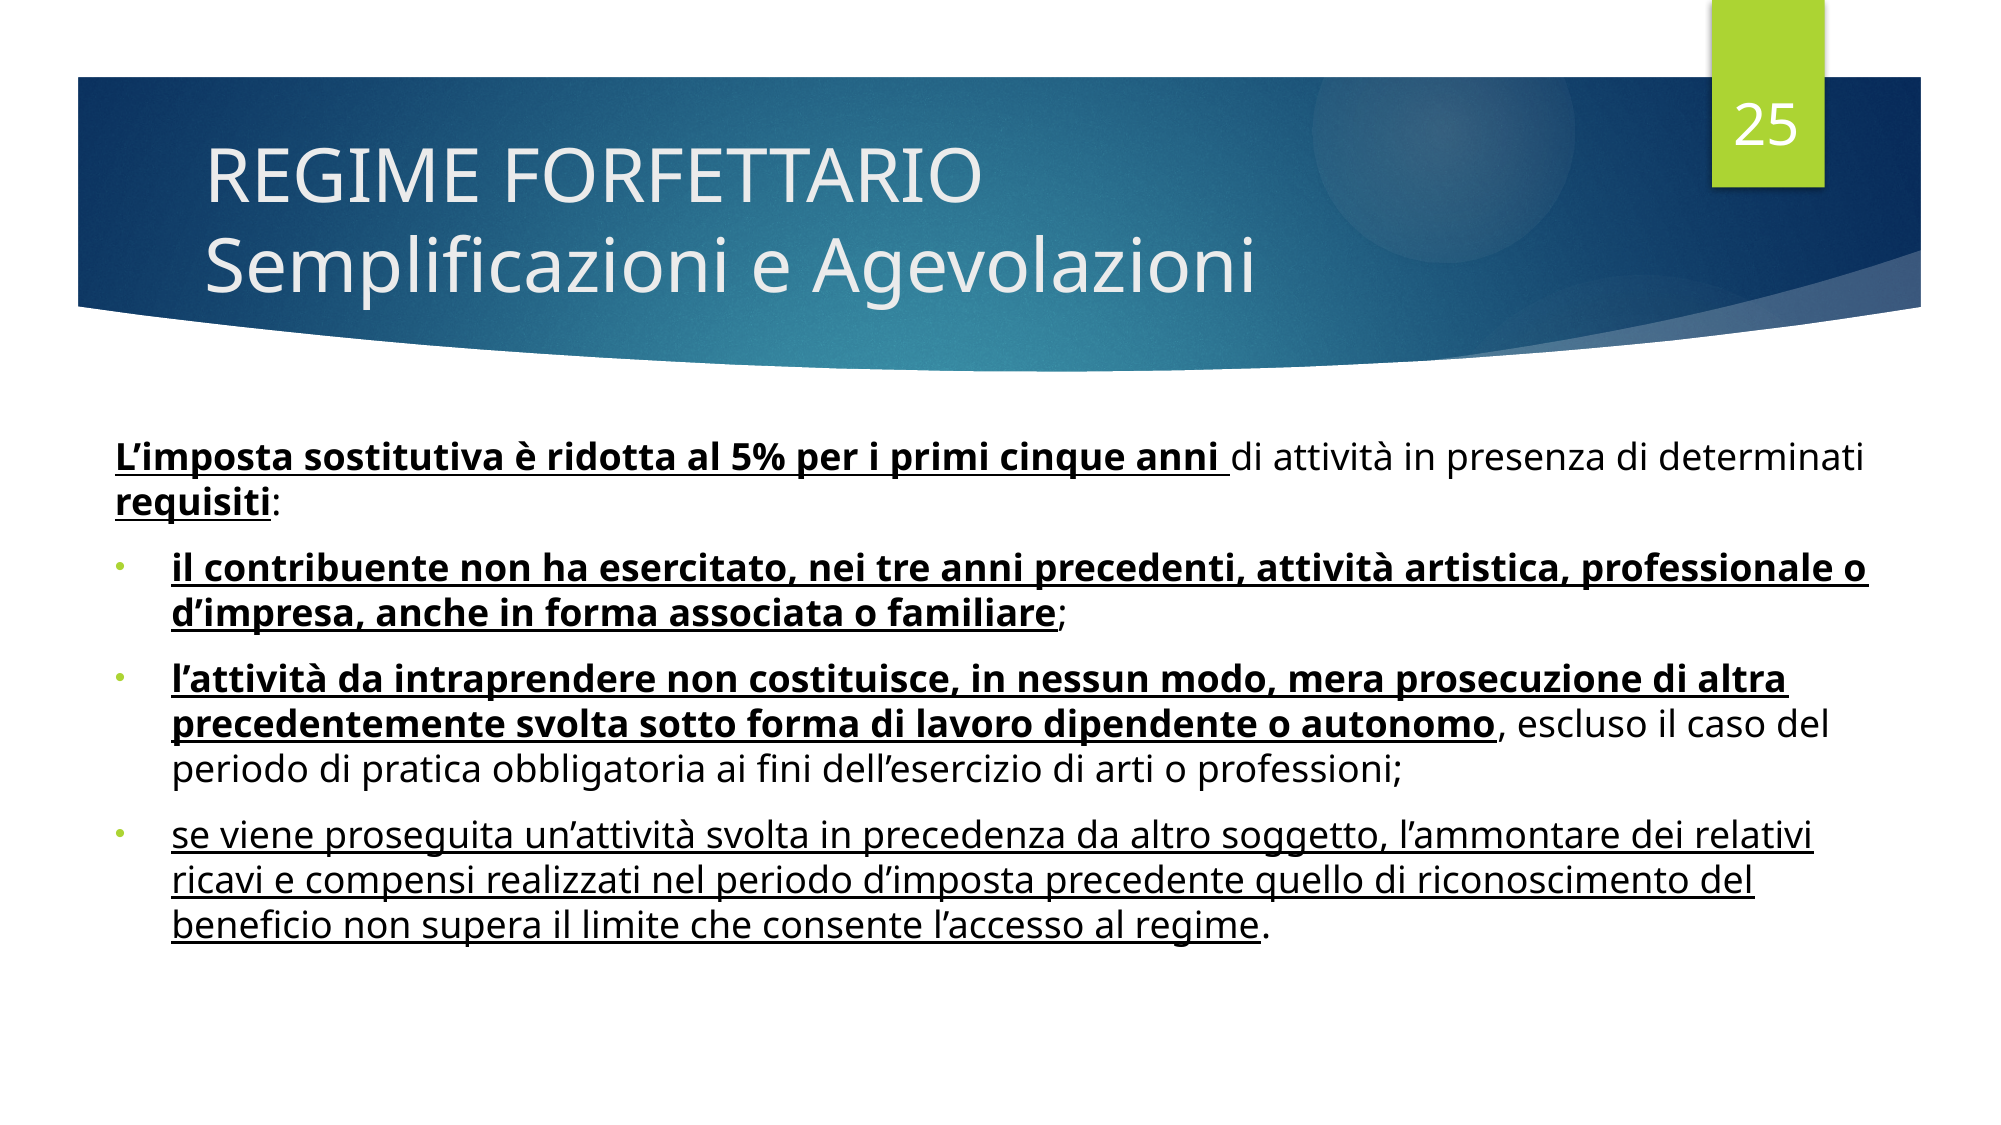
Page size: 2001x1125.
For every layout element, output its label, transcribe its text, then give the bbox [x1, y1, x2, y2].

title REGIME FORFETTARIO Semplificazioni e Agevolazioni [189, 159, 1627, 276]
list L’imposta sostitutiva è ridotta al 5% per i primi cinque anni di attività in presenza di determinati requisiti: il contribuente non ha esercitato, nei tre anni precedenti, attività artistica, professionale o d’impresa, anche in forma associata o familiare; l’attività da intraprendere non costituisce, in nessun modo, mera prosecuzione di altra precedentemente svolta sotto forma di lavoro dipendente o autonomo, escluso il caso del periodo di pratica obbligatoria ai fini dell’esercizio di arti o professioni; se viene proseguita un’attività svolta in precedenza da altro soggetto, l’ammontare dei relativi ricavi e compensi realizzati nel periodo d’imposta precedente quello di riconoscimento del beneficio non supera il limite che consente l’accesso al regime. [99, 425, 1908, 987]
slide_number 25 [1698, 48, 1836, 175]
